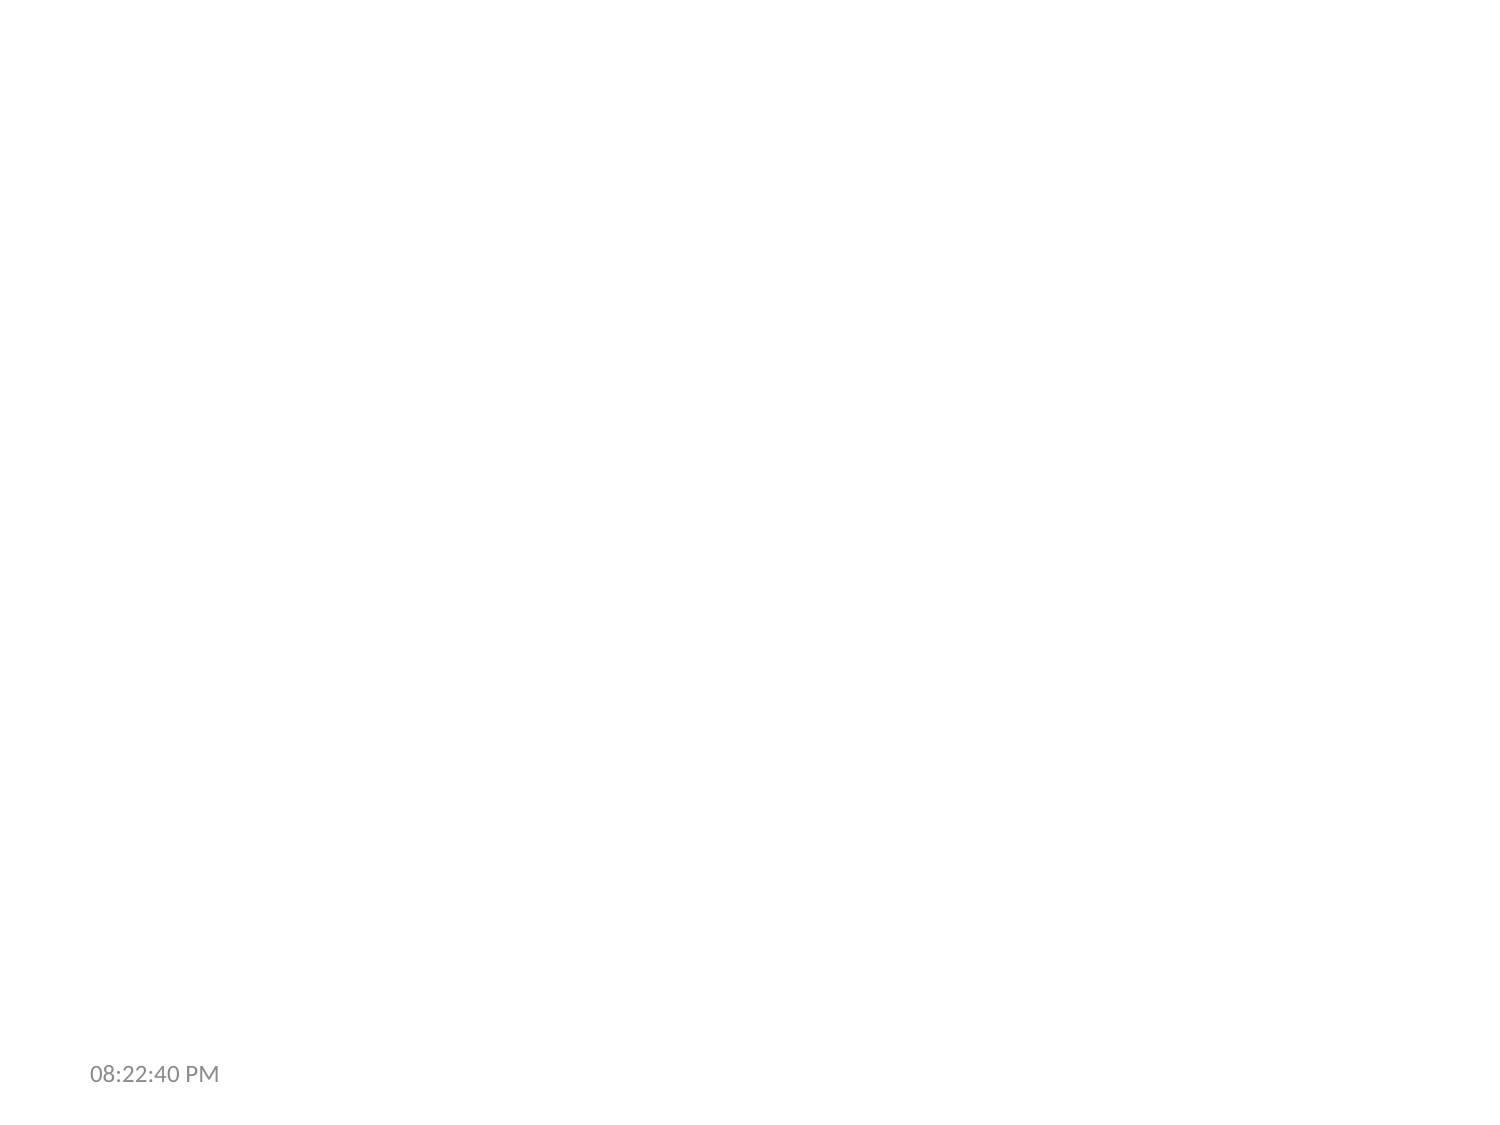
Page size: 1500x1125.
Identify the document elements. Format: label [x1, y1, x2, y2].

slide_number [75, 1042, 425, 1103]
